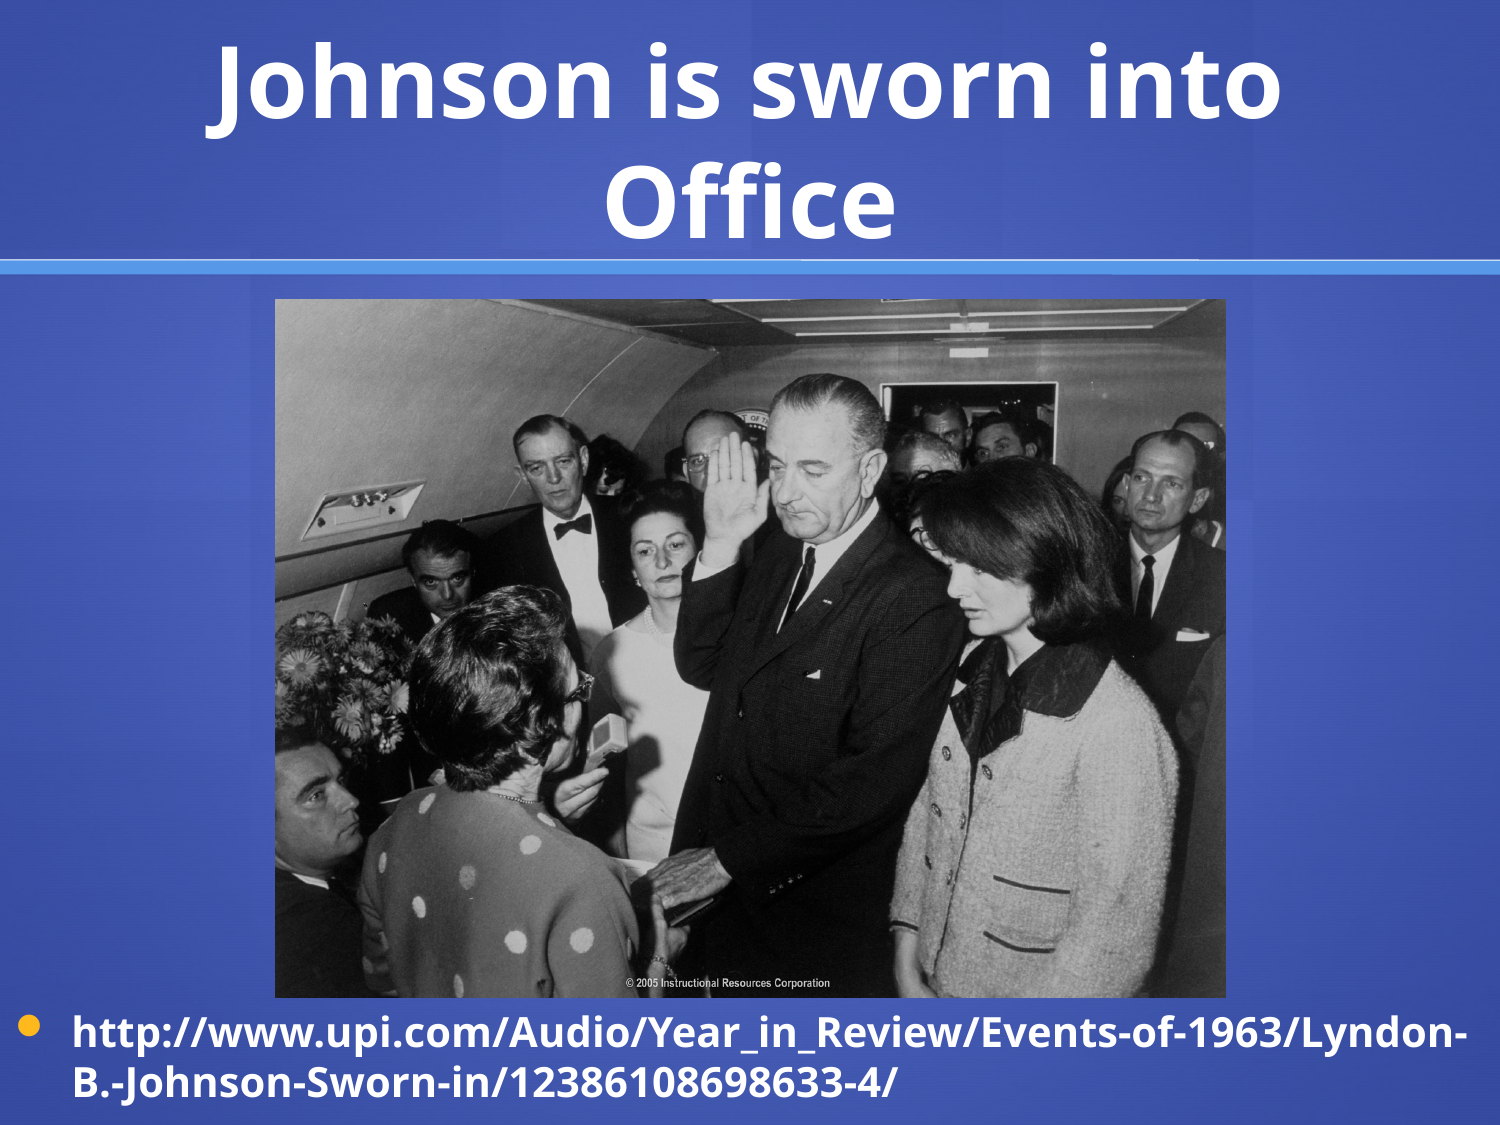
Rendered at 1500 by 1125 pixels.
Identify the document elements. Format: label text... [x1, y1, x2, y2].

title Johnson is sworn into Office [75, 45, 1425, 233]
list http://www.upi.com/Audio/Year_in_Review/Events-of-1963/Lyndon-B.-Johnson-Sworn-in/12386108698633-4/ [0, 997, 1500, 1125]
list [273, 298, 1227, 999]
